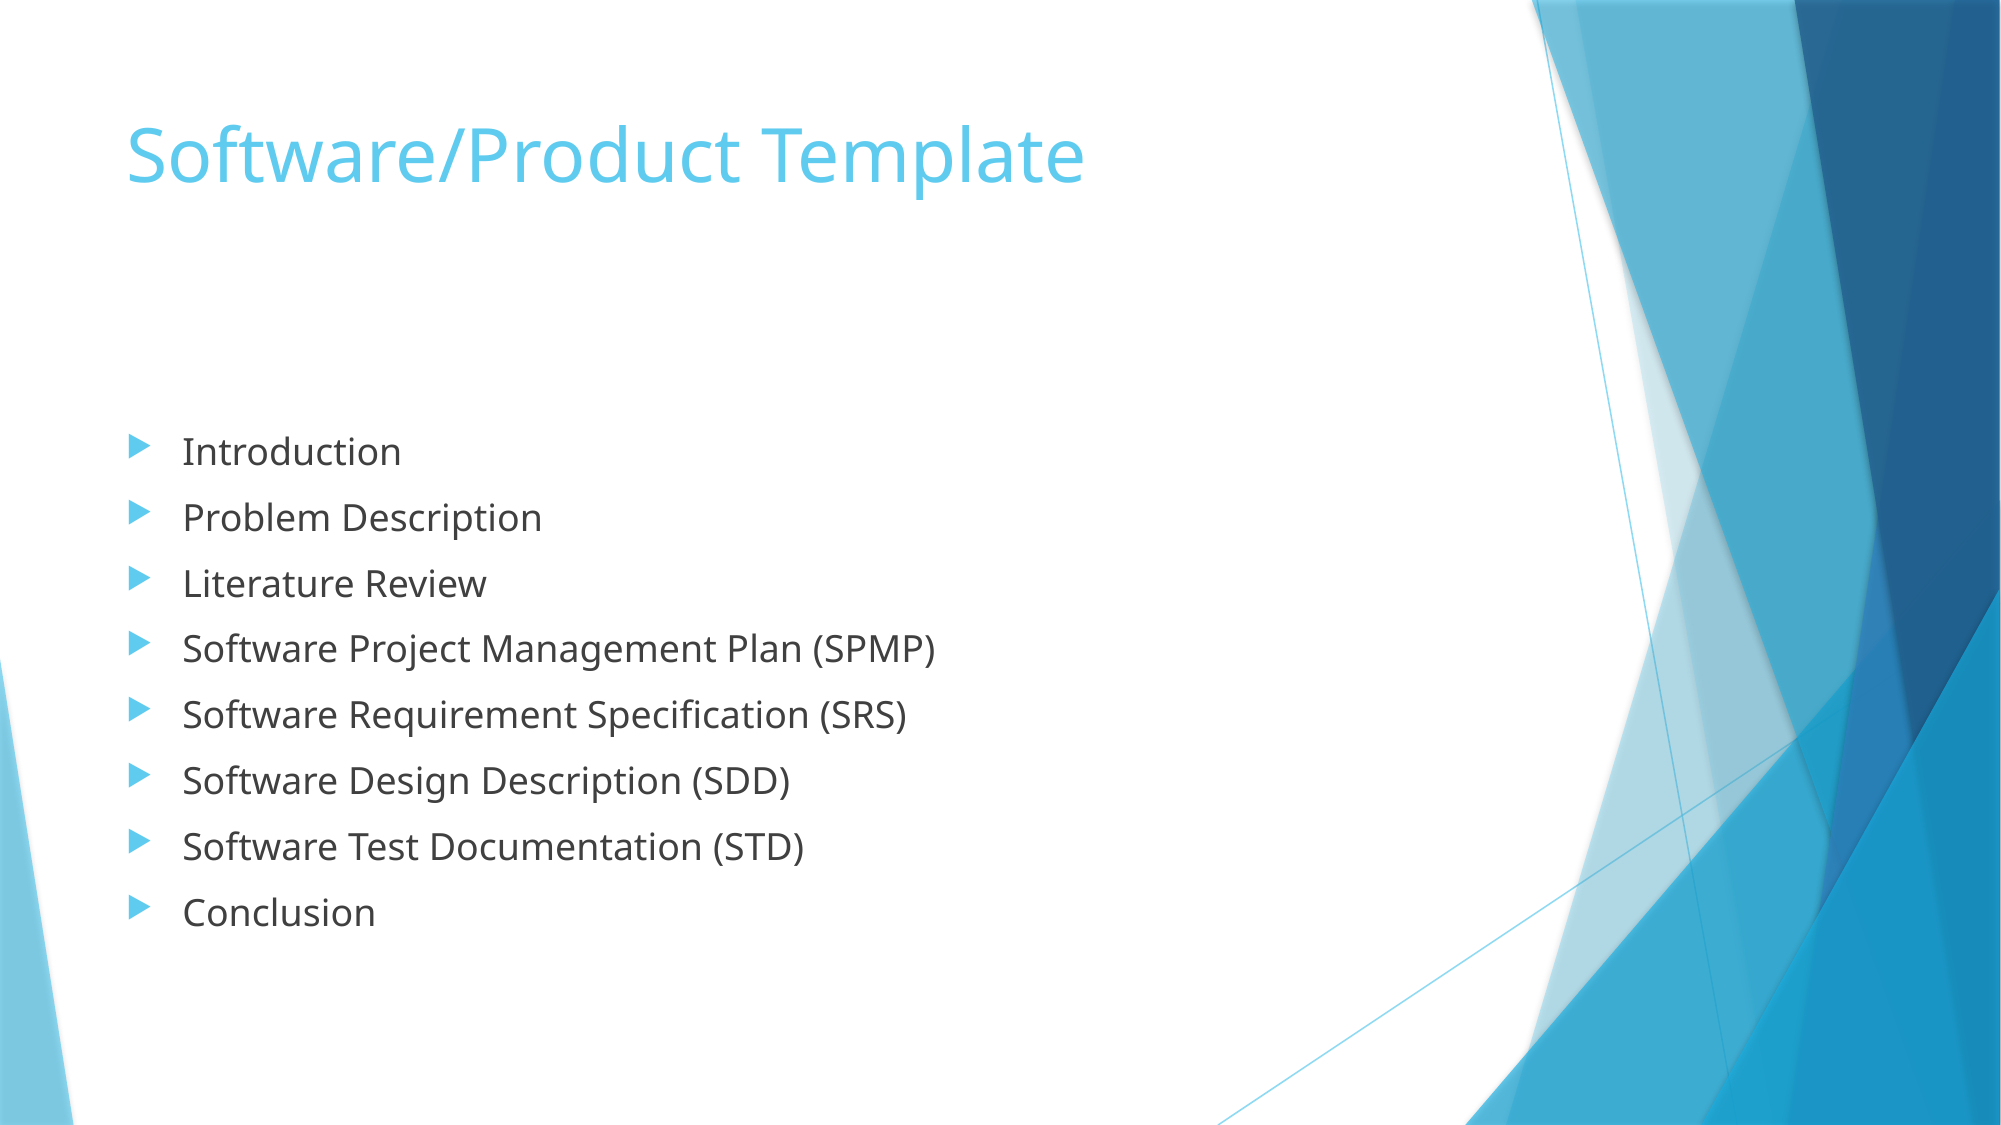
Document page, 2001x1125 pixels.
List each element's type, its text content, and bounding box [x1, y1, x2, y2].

title Software/Product Template [111, 99, 1522, 317]
list Introduction Problem Description Literature Review Software Project Management Plan (SPMP) Software Requirement Specification (SRS) Software Design Description (SDD) Software Test Documentation (STD) Conclusion [111, 354, 1522, 992]
